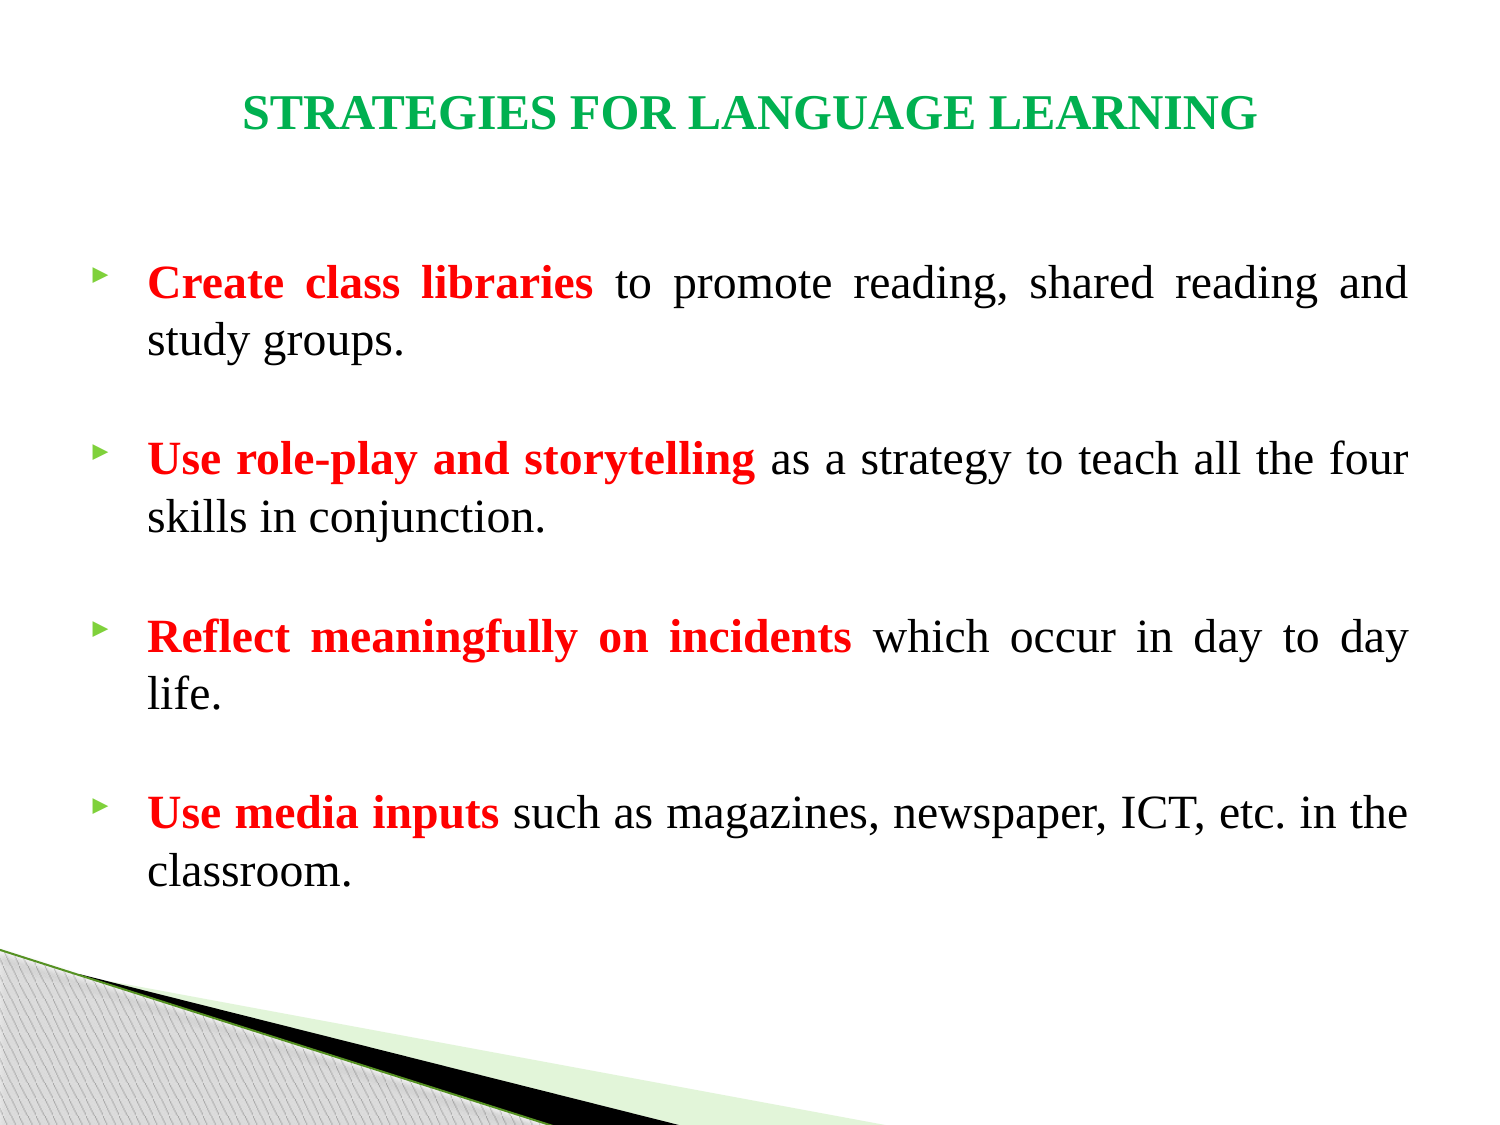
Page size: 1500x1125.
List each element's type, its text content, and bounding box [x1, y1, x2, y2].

list Create class libraries to promote reading, shared reading and study groups. Use role-play and storytelling as a strategy to teach all the four skills in conjunction. Reflect meaningfully on incidents which occur in day to day life. Use media inputs such as magazines, newspaper, ICT, etc. in the classroom. [75, 243, 1425, 986]
title STRATEGIES FOR LANGUAGE LEARNING [75, 45, 1425, 175]
